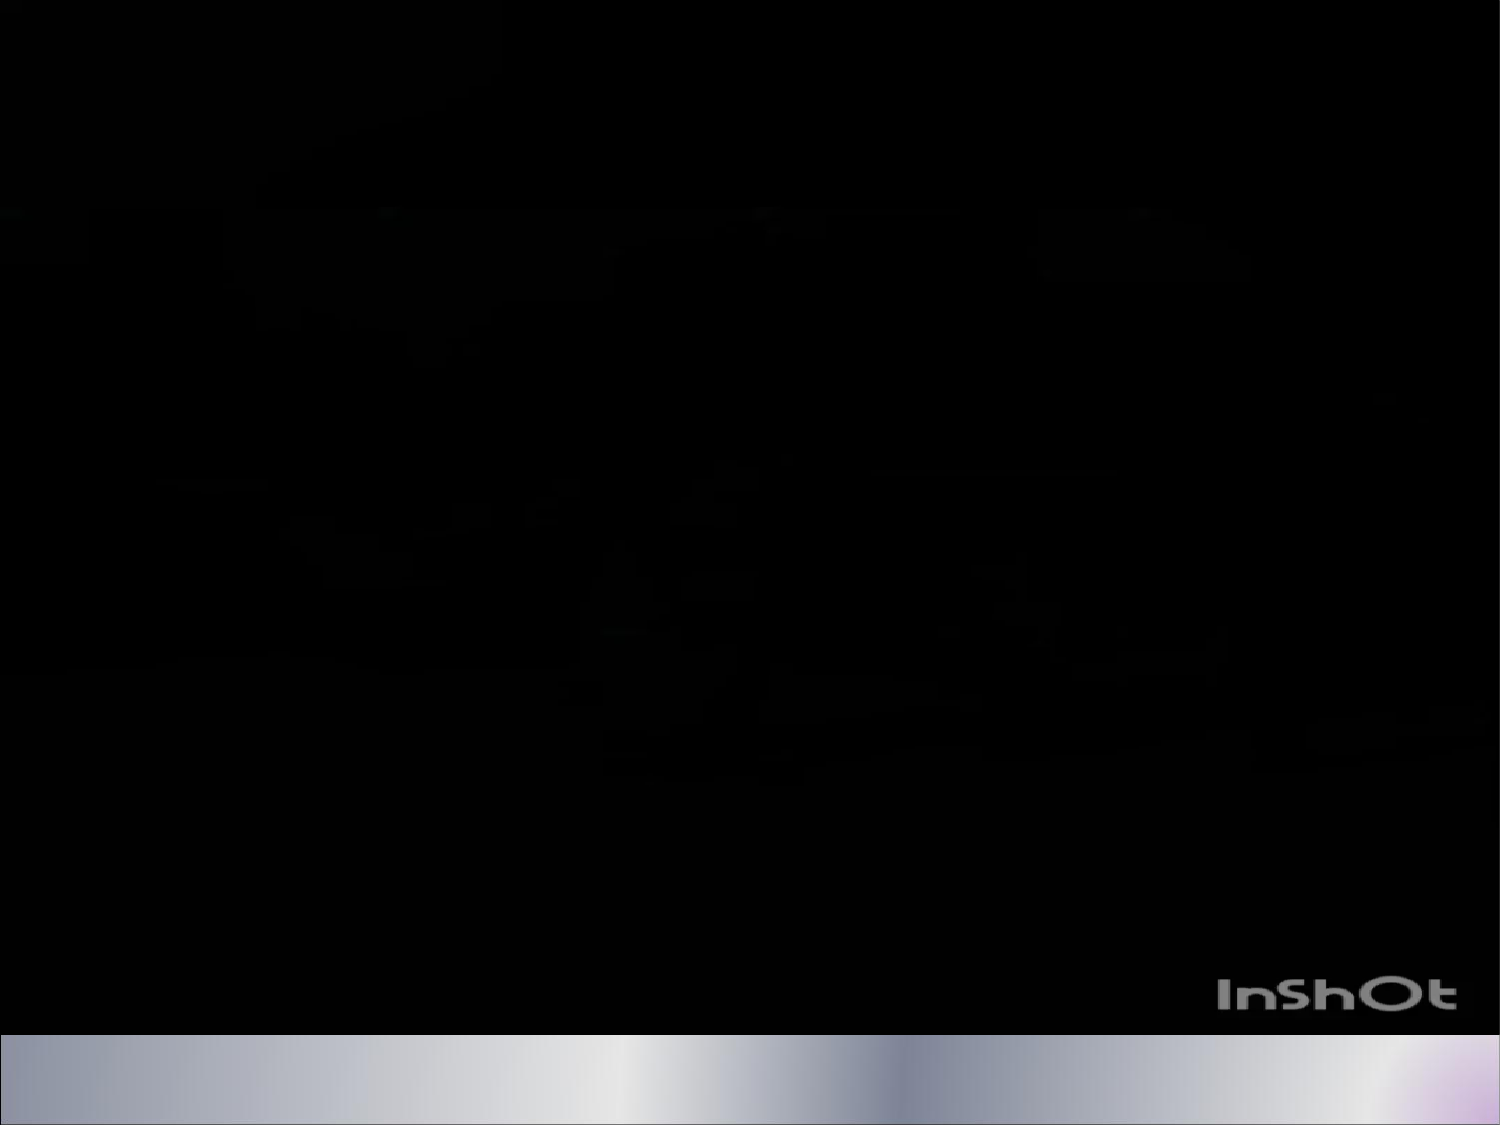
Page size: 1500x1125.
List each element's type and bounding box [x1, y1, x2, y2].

list [0, 0, 1500, 1036]
picture [0, 1036, 1500, 1125]
